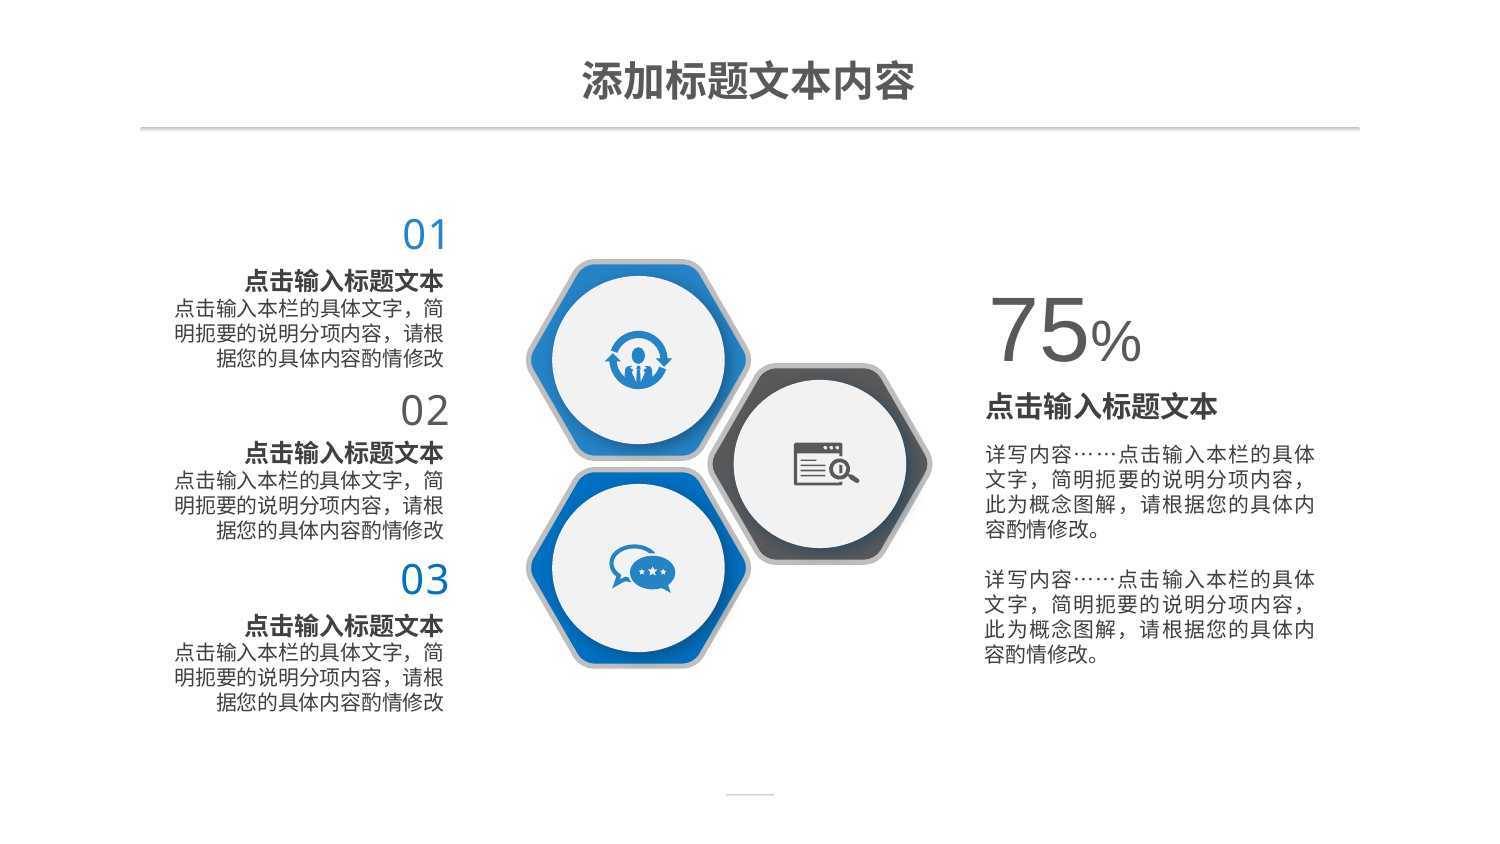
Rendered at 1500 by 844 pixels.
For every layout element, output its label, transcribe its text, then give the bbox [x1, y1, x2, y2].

text_box 点击输入标题文本 [974, 383, 1286, 430]
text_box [708, 365, 932, 563]
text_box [793, 442, 861, 486]
text_box 75% [977, 263, 1154, 385]
text_box 详写内容……点击输入本栏的具体文字，简明扼要的说明分项内容，此为概念图解，请根据您的具体内容酌情修改。 [973, 561, 1327, 673]
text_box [604, 330, 673, 390]
text_box 添加标题文本内容 [459, 49, 1038, 111]
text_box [151, 200, 462, 375]
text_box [609, 544, 676, 594]
text_box 详写内容……点击输入本栏的具体文字，简明扼要的说明分项内容，此为概念图解，请根据您的具体内容酌情修改。 [974, 435, 1327, 547]
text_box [527, 469, 750, 667]
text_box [151, 375, 464, 545]
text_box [151, 545, 465, 725]
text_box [527, 261, 750, 459]
